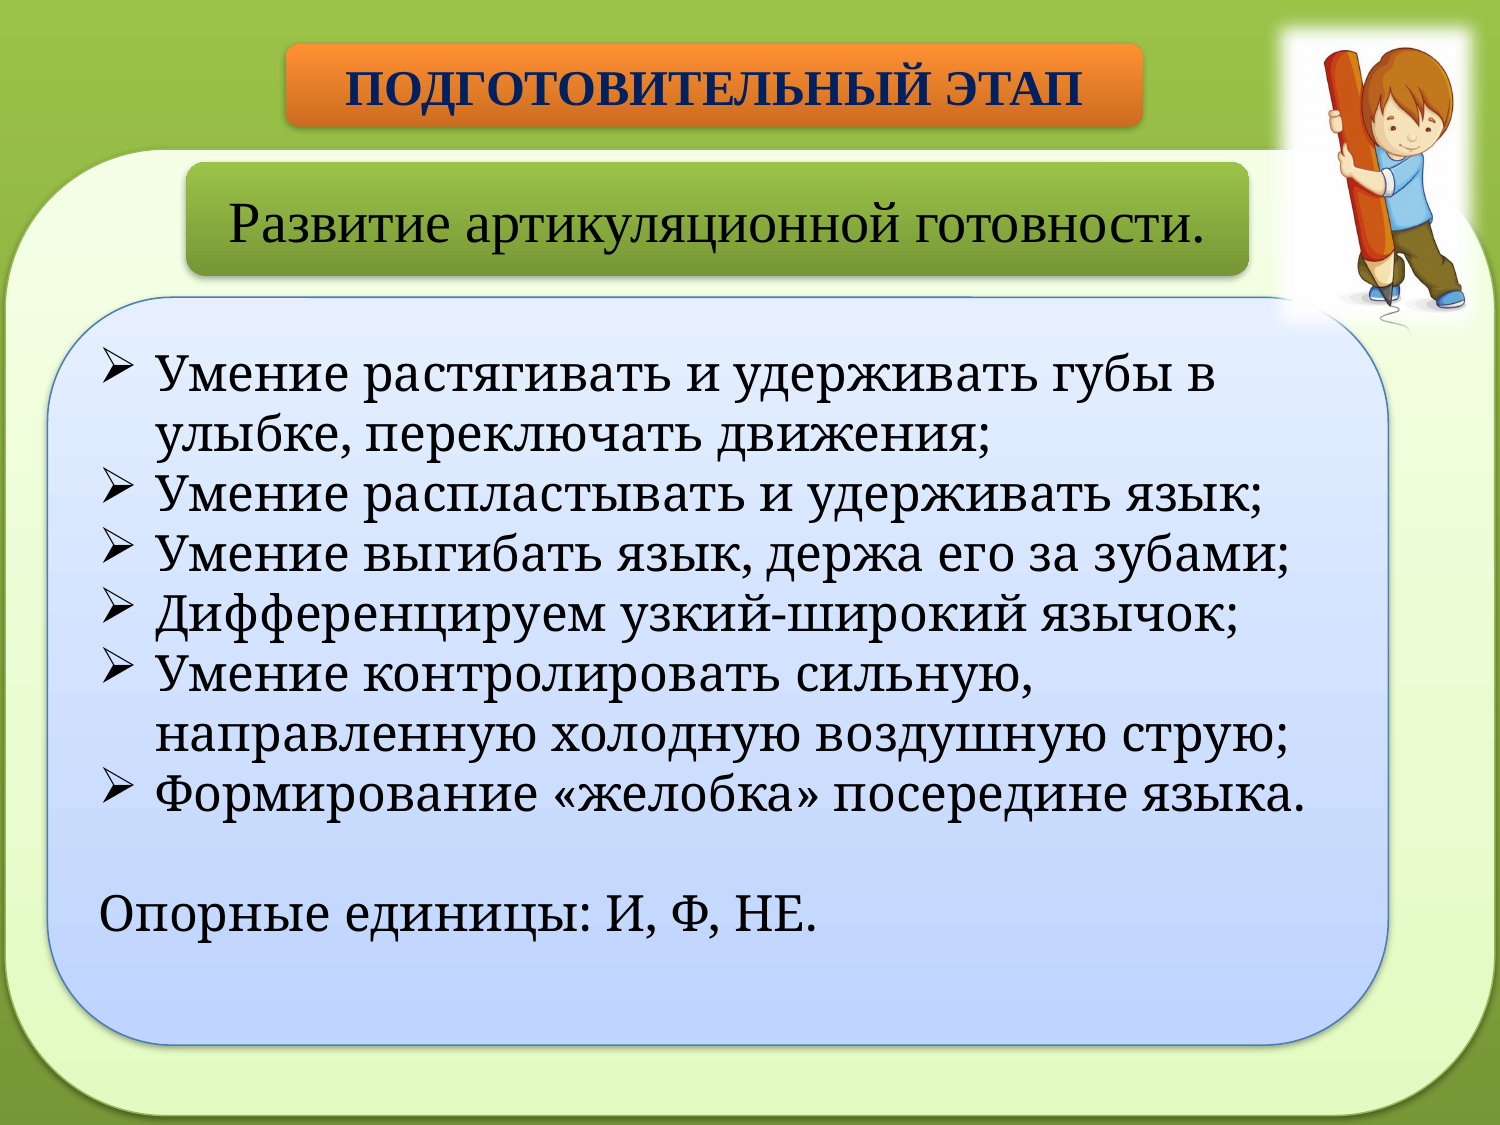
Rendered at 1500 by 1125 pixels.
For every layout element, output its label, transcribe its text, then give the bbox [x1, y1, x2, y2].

text_box ПОДГОТОВИТЕЛЬНЫЙ ЭТАП [285, 43, 1144, 127]
text_box [4, 148, 1496, 1117]
text_box Развитие артикуляционной готовности. [186, 162, 1250, 276]
text_box Умение растягивать и удерживать губы в улыбке, переключать движения; Умение распластывать и удерживать язык; Умение выгибать язык, держа его за зубами; Дифференцируем узкий-широкий язычок; Умение контролировать сильную, направленную холодную воздушную струю; Формирование «желобка» посередине языка. Опорные единицы: И, Ф, НЕ. [46, 296, 1390, 1046]
text_box [0, 0, 1500, 294]
picture [1261, 9, 1490, 342]
text_box [0, 976, 1500, 1125]
